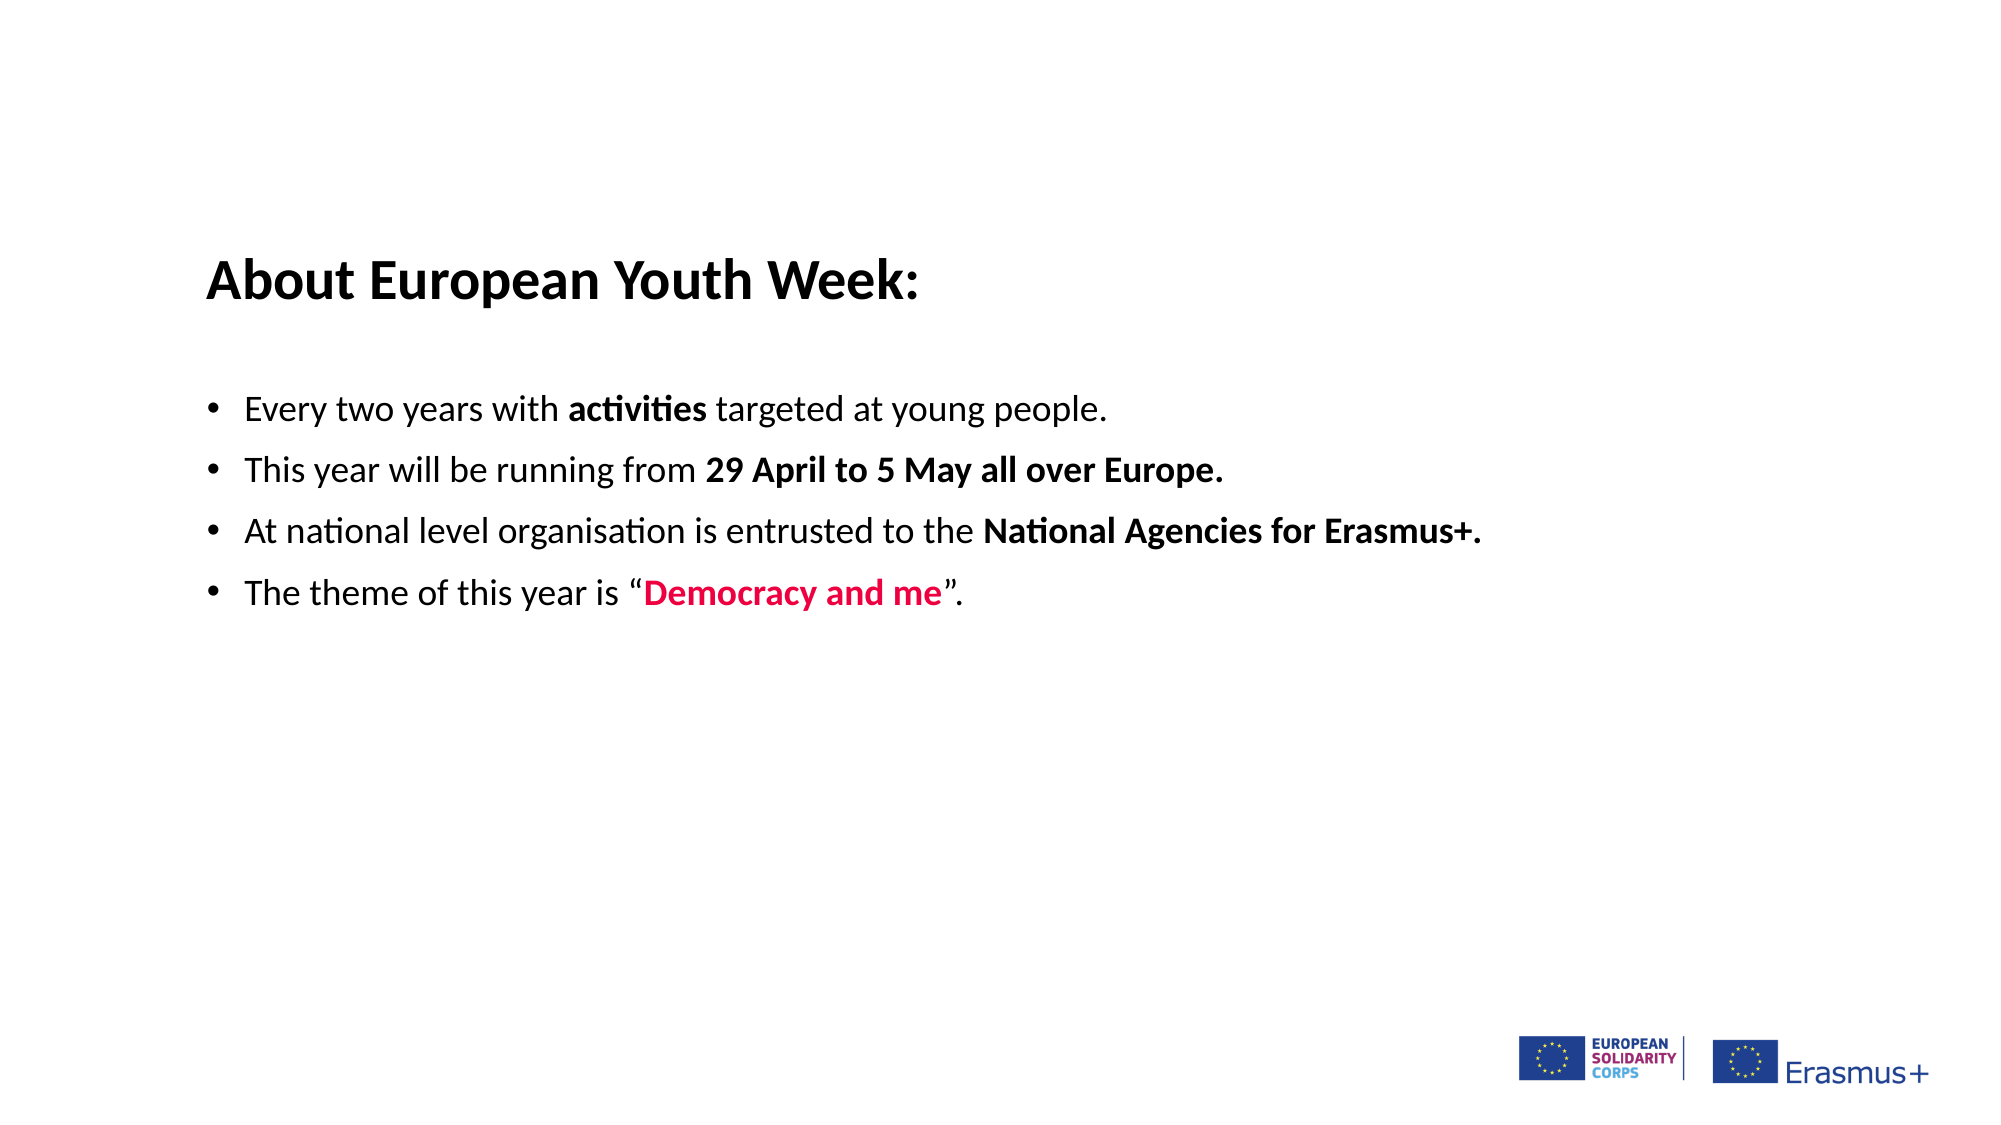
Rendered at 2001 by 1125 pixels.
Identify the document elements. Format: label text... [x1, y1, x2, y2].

title About European Youth Week: [191, 179, 1198, 381]
picture [1497, 1014, 1943, 1096]
text_box Every two years with activities targeted at young people. This year will be running from 29 April to 5 May all over Europe. At national level organisation is entrusted to the National Agencies for Erasmus+. The theme of this year is “Democracy and me”. [191, 381, 1515, 994]
